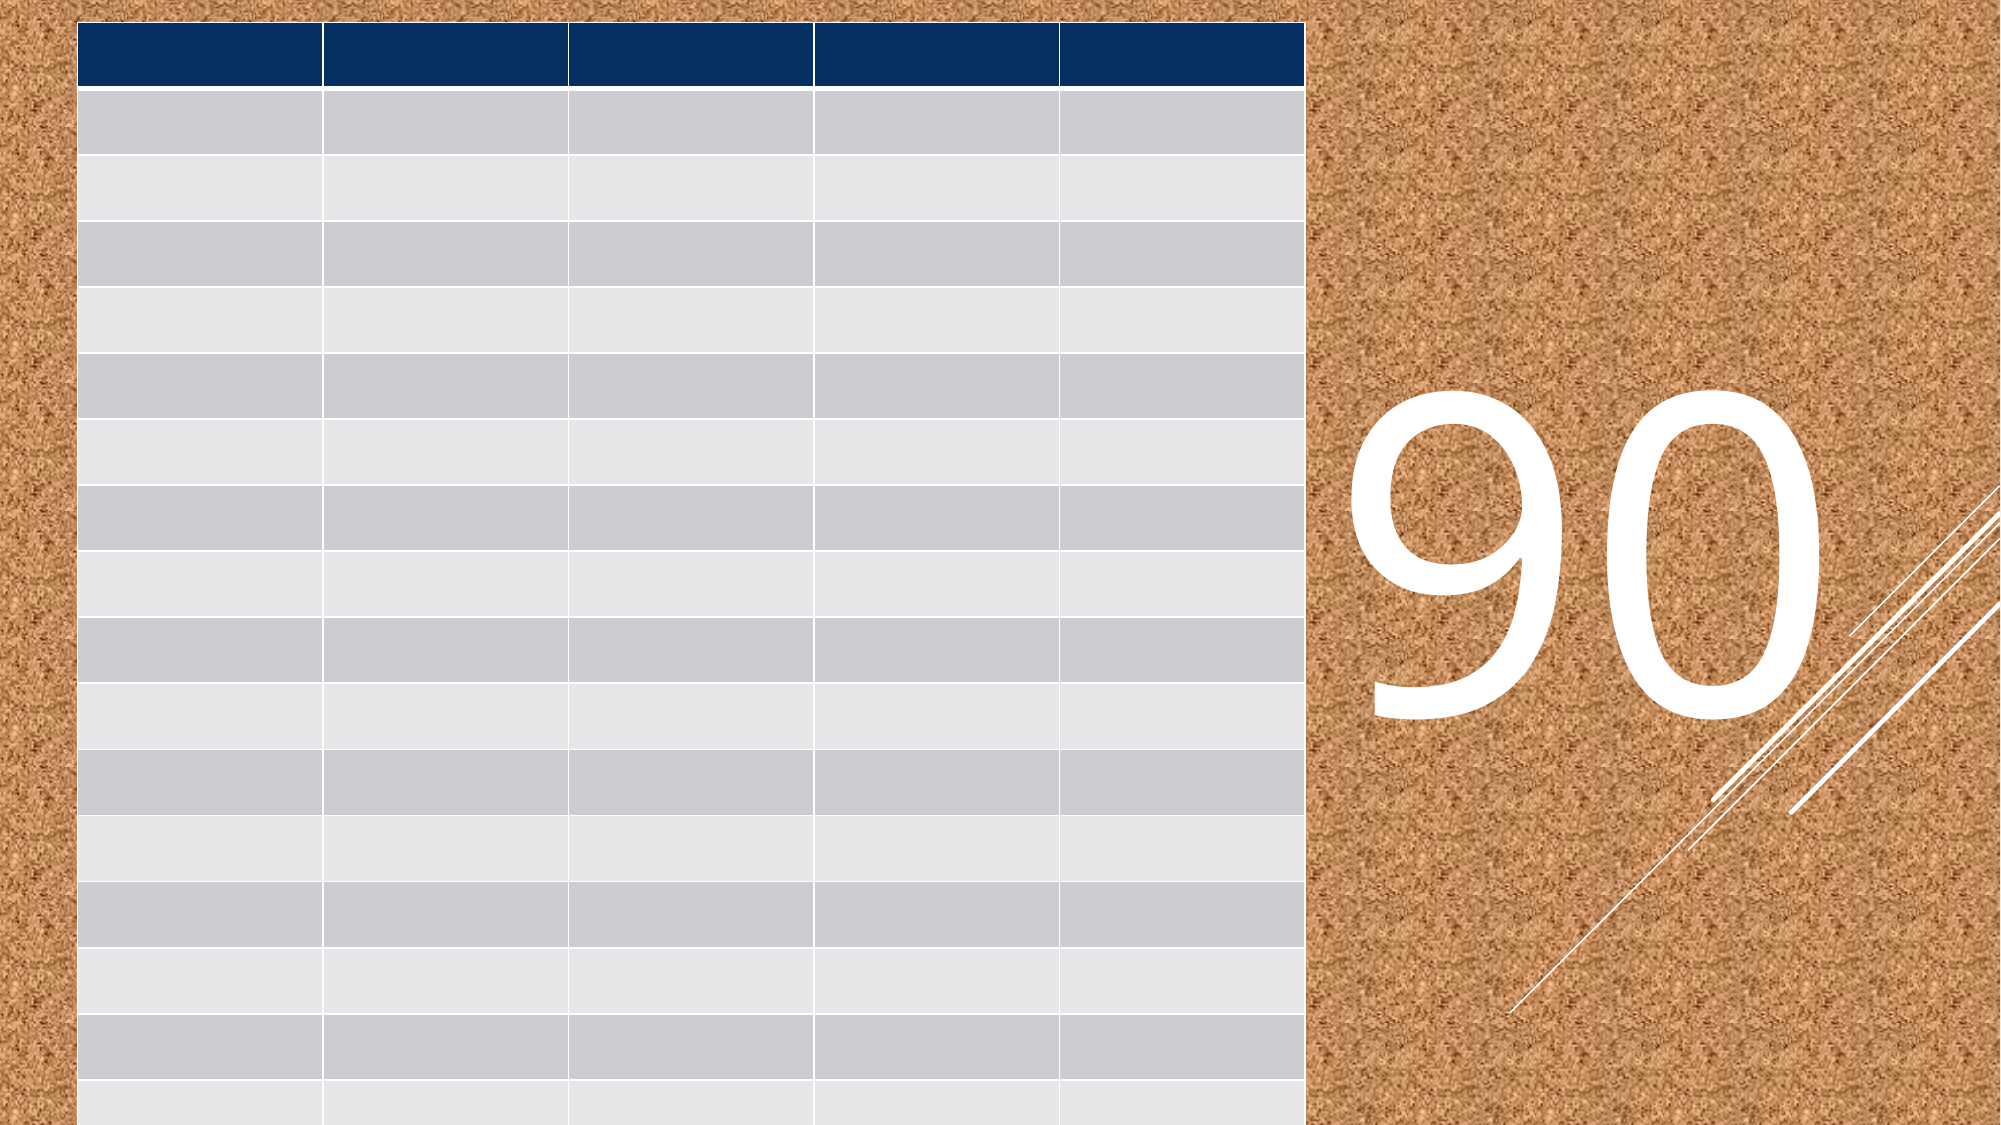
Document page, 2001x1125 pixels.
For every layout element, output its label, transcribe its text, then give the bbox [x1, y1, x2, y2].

table_cell [78, 816, 322, 881]
table_cell [1060, 1015, 1304, 1079]
table_cell [78, 684, 322, 749]
table_cell [569, 222, 813, 286]
table_cell [1060, 288, 1304, 352]
table_cell [815, 486, 1059, 550]
table_cell [1060, 156, 1304, 220]
table_cell [569, 882, 813, 947]
table_cell [815, 750, 1059, 815]
table_cell [1060, 91, 1304, 154]
table_cell [324, 882, 568, 947]
table_header [569, 23, 813, 86]
table_cell [815, 288, 1059, 352]
table_cell [815, 91, 1059, 154]
table_cell [324, 486, 568, 550]
table_cell [569, 816, 813, 881]
table_cell [78, 91, 322, 154]
table_cell [78, 552, 322, 616]
table_cell [324, 91, 568, 154]
table_cell [78, 618, 322, 682]
table_cell [815, 354, 1059, 418]
table_cell [78, 354, 322, 418]
picture [1863, 517, 2001, 736]
table_cell [1060, 882, 1304, 947]
table_cell [1060, 618, 1304, 682]
table_cell [78, 288, 322, 352]
table_cell [1060, 486, 1304, 550]
table_cell [324, 816, 568, 881]
table_cell [78, 1081, 322, 1125]
table_cell [815, 1015, 1059, 1079]
table_cell [815, 949, 1059, 1013]
table_cell [1060, 552, 1304, 616]
table_cell [1060, 750, 1304, 815]
table_cell [324, 618, 568, 682]
table_cell [78, 486, 322, 550]
table_cell [324, 684, 568, 749]
table_cell [569, 91, 813, 154]
table_cell [324, 156, 568, 220]
table_cell [78, 420, 322, 484]
table_header [78, 23, 322, 86]
table_cell [569, 288, 813, 352]
table_cell [815, 618, 1059, 682]
table_cell [324, 552, 568, 616]
table_header [1060, 23, 1304, 86]
table_cell [569, 486, 813, 550]
table_cell [569, 420, 813, 484]
table_cell [324, 1015, 568, 1079]
table_cell [78, 949, 322, 1013]
table_cell [324, 420, 568, 484]
table_cell [78, 1015, 322, 1079]
table_cell [324, 949, 568, 1013]
table_cell [324, 750, 568, 815]
table_cell [569, 750, 813, 815]
table_cell [569, 684, 813, 749]
title 90 [1308, 59, 1863, 1014]
table_cell [1060, 949, 1304, 1013]
table_cell [1060, 1081, 1304, 1125]
table_cell [324, 222, 568, 286]
table_cell [1060, 420, 1304, 484]
table_cell [569, 1081, 813, 1125]
table_cell [324, 288, 568, 352]
table_cell [569, 552, 813, 616]
table_cell [1060, 222, 1304, 286]
table_cell [324, 354, 568, 418]
picture [0, 0, 2001, 1125]
table_cell [815, 552, 1059, 616]
table_cell [815, 684, 1059, 749]
table_cell [815, 156, 1059, 220]
table_cell [815, 816, 1059, 881]
table_cell [569, 354, 813, 418]
table_cell [78, 222, 322, 286]
table_cell [569, 1015, 813, 1079]
table_cell [815, 882, 1059, 947]
table_cell [324, 1081, 568, 1125]
table_cell [1060, 816, 1304, 881]
table_cell [815, 1081, 1059, 1125]
table_cell [78, 882, 322, 947]
table_header [815, 23, 1059, 86]
table_cell [569, 618, 813, 682]
table_cell [78, 750, 322, 815]
table_cell [815, 222, 1059, 286]
table_cell [78, 156, 322, 220]
table_cell [569, 949, 813, 1013]
table_cell [569, 156, 813, 220]
table_header [324, 23, 568, 86]
table_cell [815, 420, 1059, 484]
table_cell [1060, 354, 1304, 418]
table_cell [1060, 684, 1304, 749]
